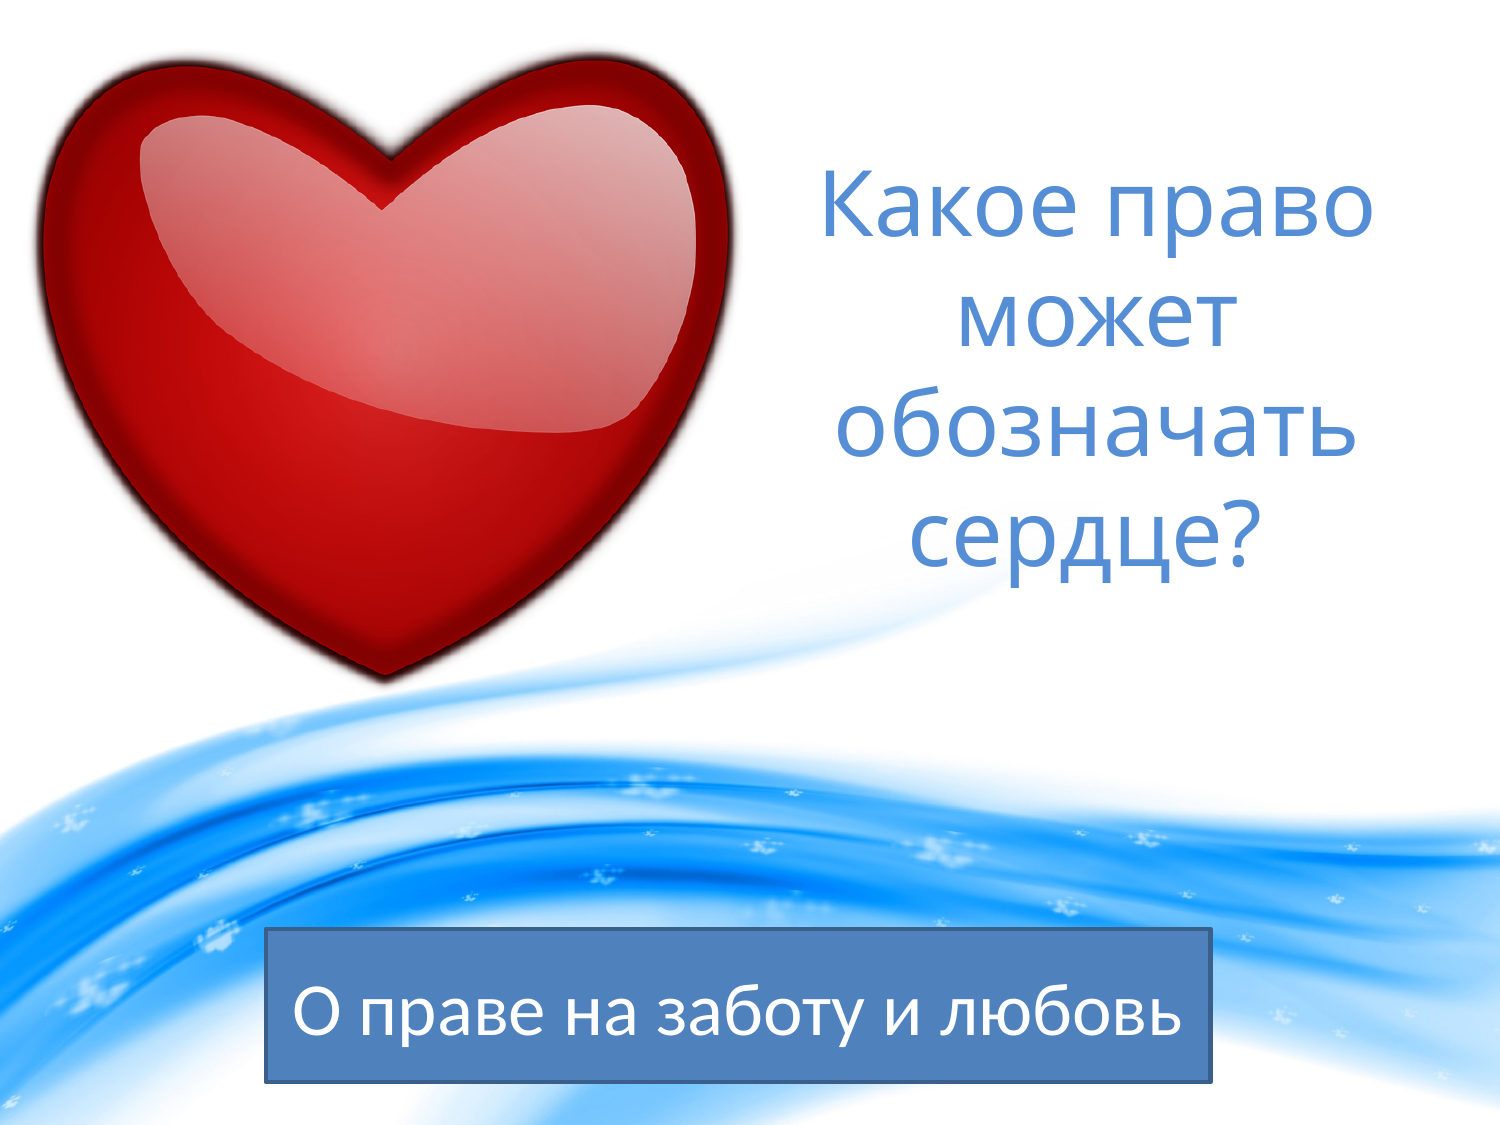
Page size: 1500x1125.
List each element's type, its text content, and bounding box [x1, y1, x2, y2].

picture [0, 0, 1500, 1125]
text_box О праве на заботу и любовь [264, 927, 1213, 1084]
text_box Какое право может обозначать сердце? [747, 137, 1457, 593]
